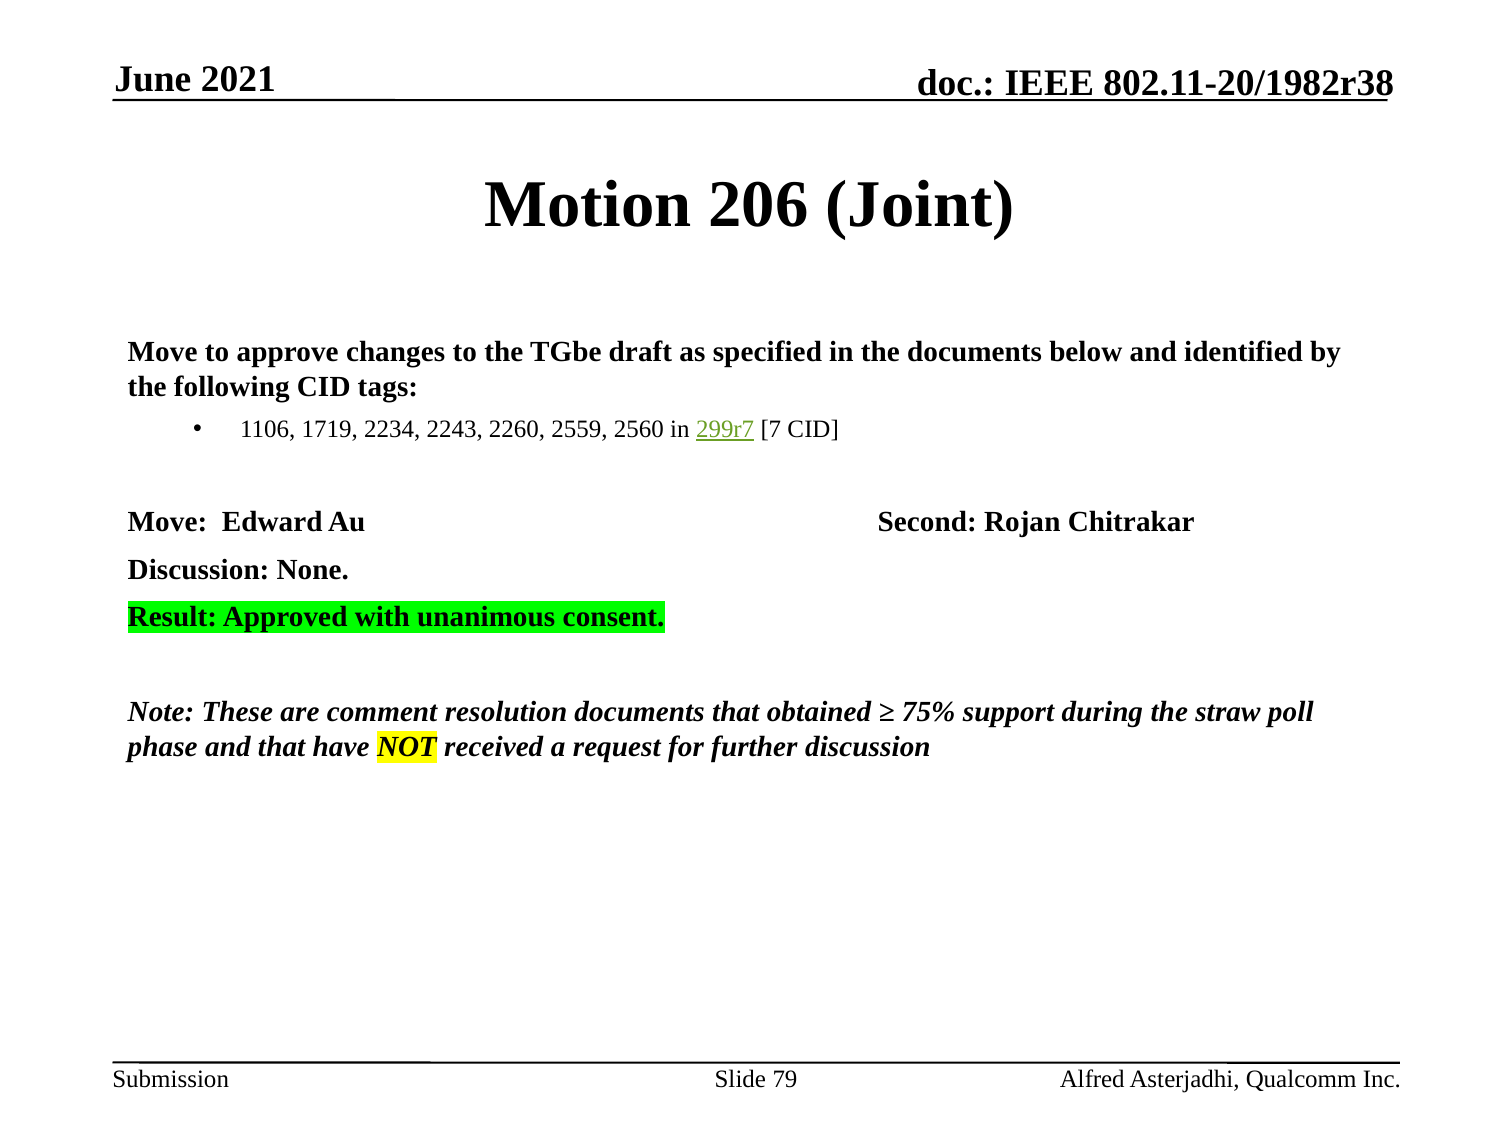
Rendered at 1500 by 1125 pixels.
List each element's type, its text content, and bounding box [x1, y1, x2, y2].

title Motion 206 (Joint) [112, 112, 1388, 288]
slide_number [114, 54, 423, 100]
footer Alfred Asterjadhi, Qualcomm Inc. [878, 1061, 1402, 1093]
slide_number Slide 79 [712, 1061, 800, 1123]
list Move to approve changes to the TGbe draft as specified in the documents below and identified by the following CID tags: 1106, 1719, 2234, 2243, 2260, 2559, 2560 in 299r7 [7 CID] Move: Edward Au Second: Rojan Chitrakar Discussion: None. Result: Approved with unanimous consent. Note: These are comment resolution documents that obtained ≥ 75% support during the straw poll phase and that have NOT received a request for further discussion [112, 324, 1388, 1000]
